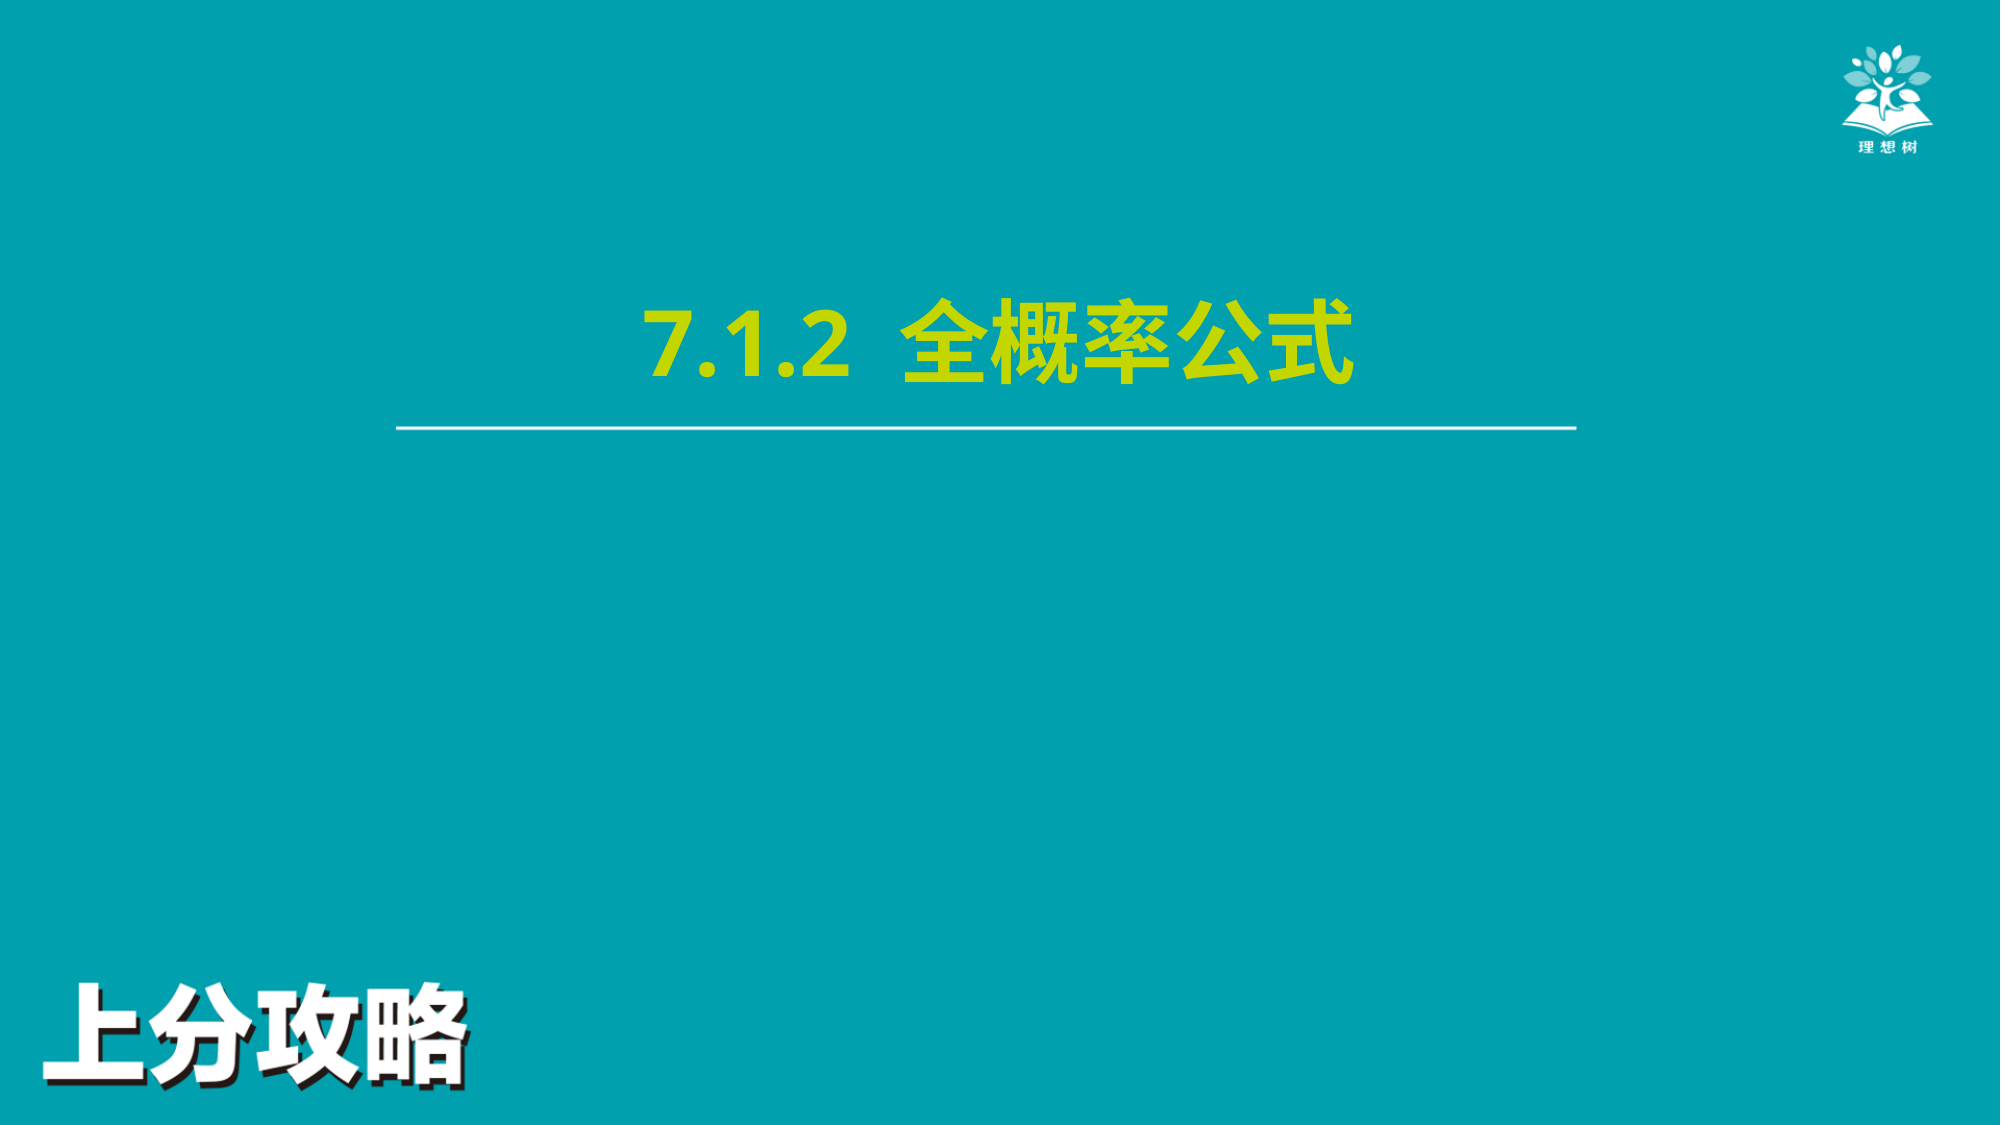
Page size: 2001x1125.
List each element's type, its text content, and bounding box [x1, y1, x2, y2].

picture [0, 413, 2000, 1125]
text_box 7.1.2 全概率公式 [0, 265, 2000, 413]
picture [0, 0, 2000, 265]
